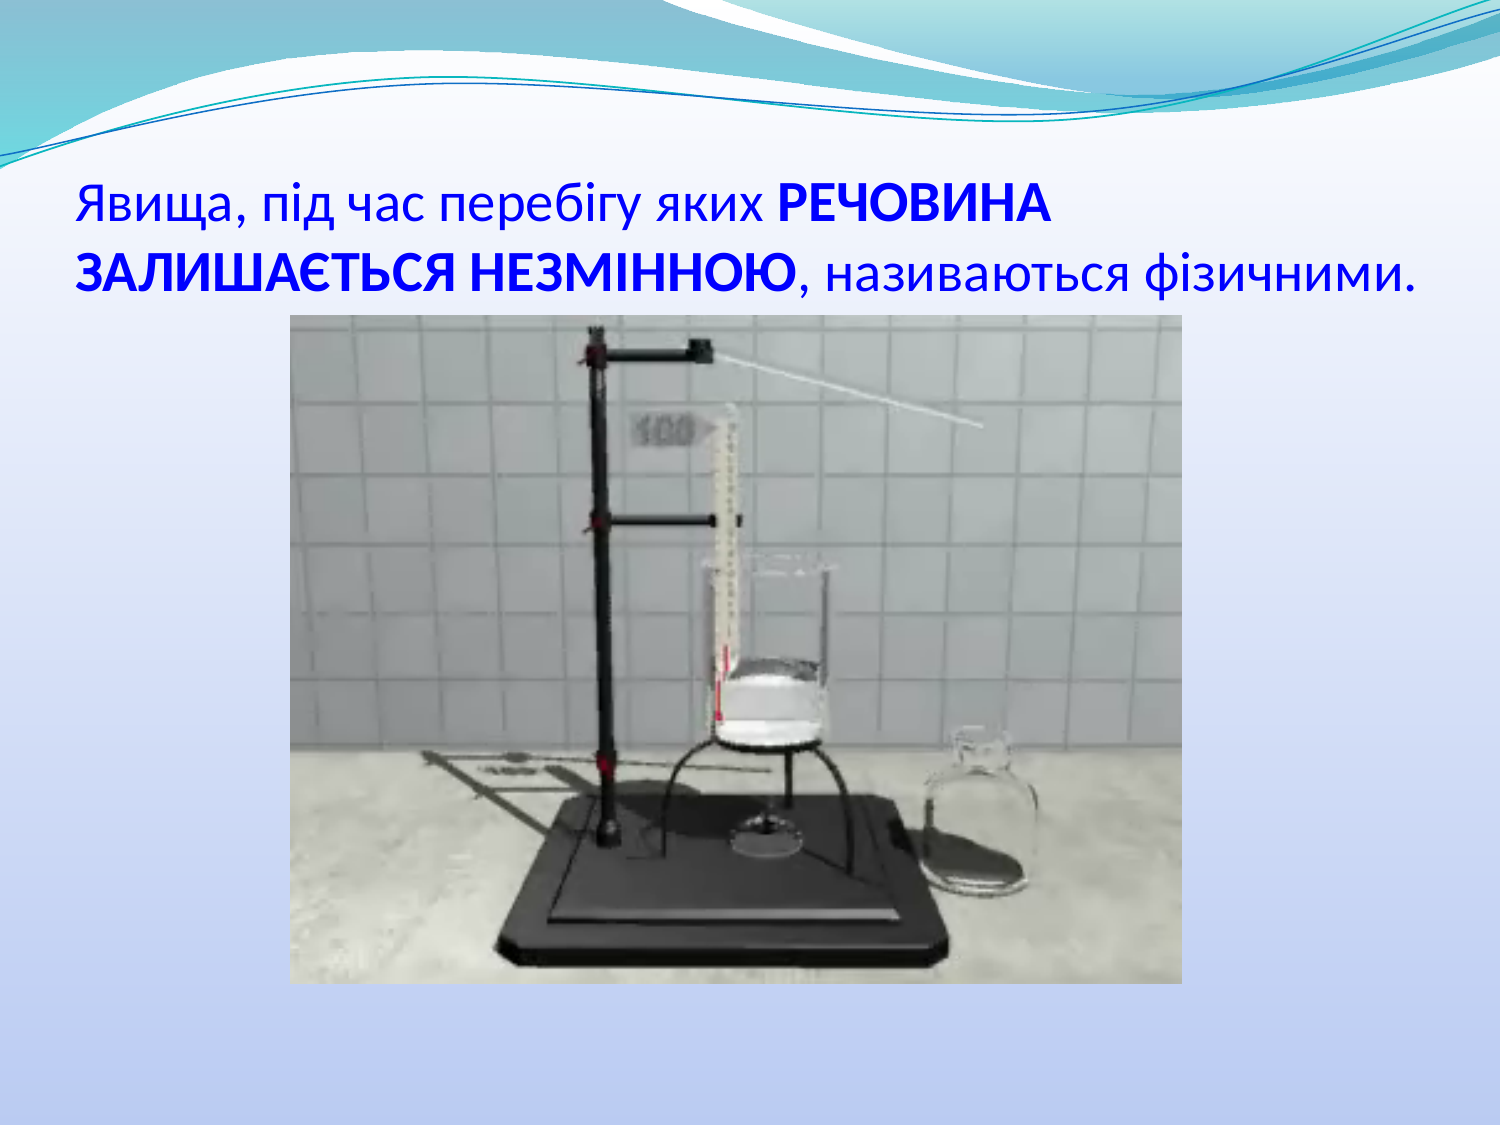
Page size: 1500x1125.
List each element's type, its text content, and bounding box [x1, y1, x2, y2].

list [291, 316, 1182, 983]
title Явища, під час перебігу яких речовина залишається незмінною, називаються фізичними. [75, 115, 1425, 304]
